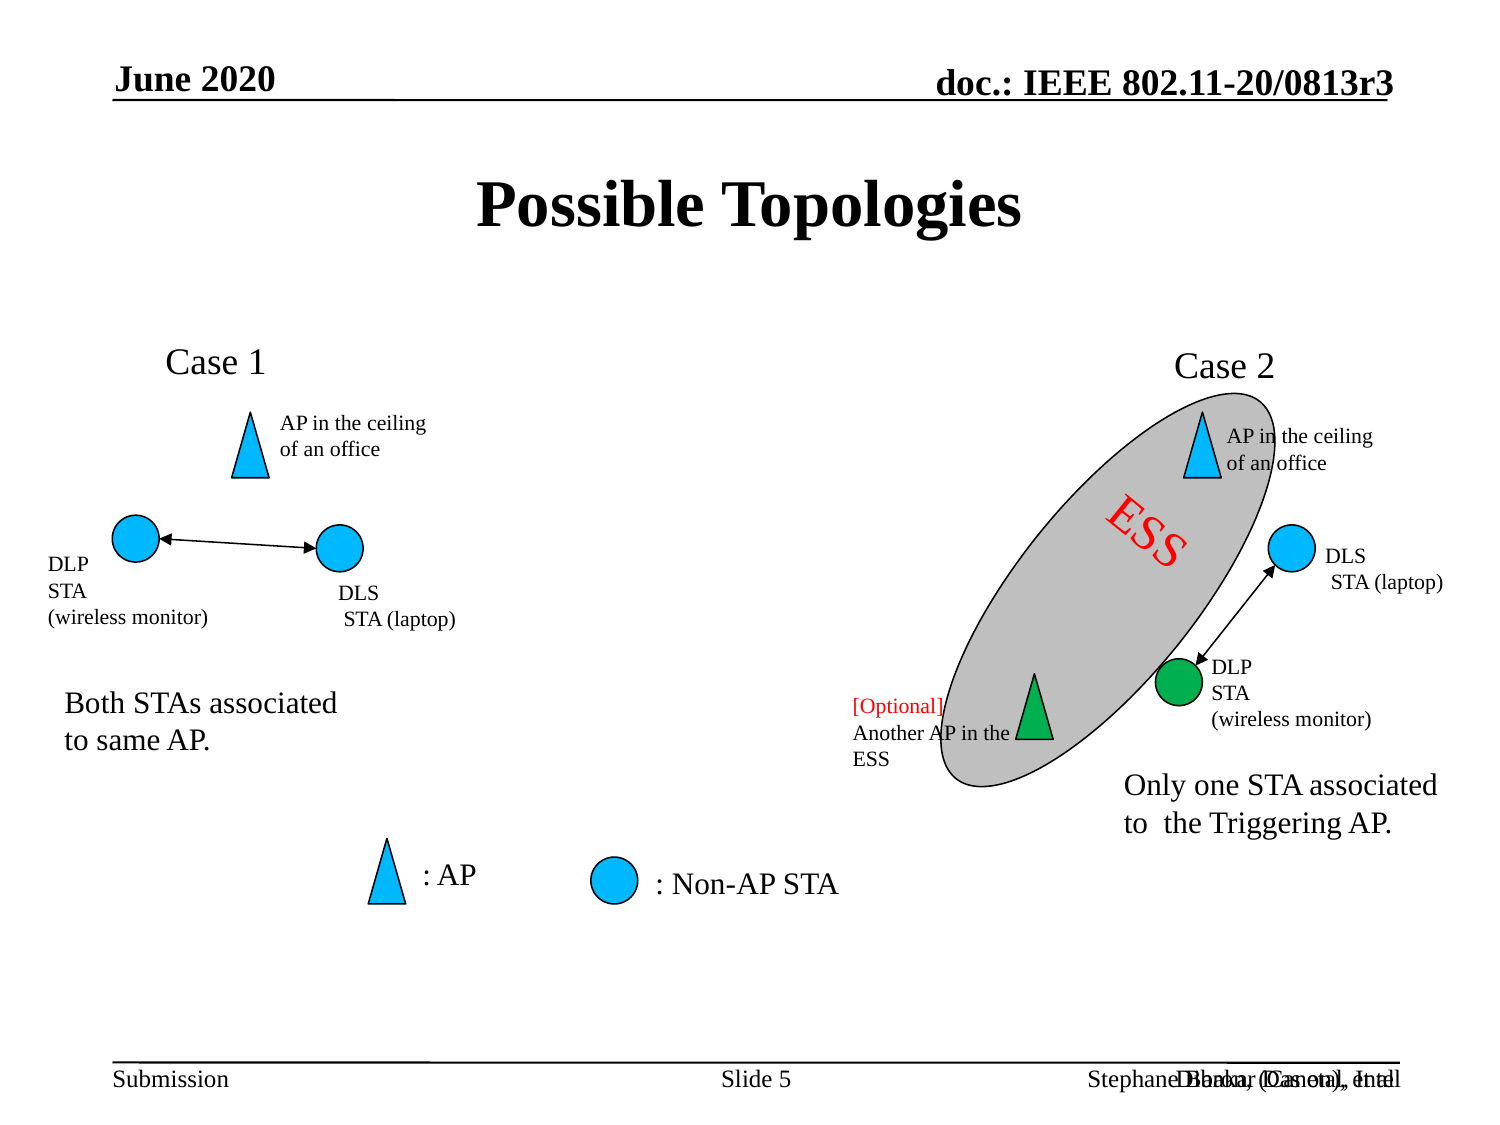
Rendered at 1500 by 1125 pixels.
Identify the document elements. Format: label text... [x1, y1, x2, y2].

footer Stephane Baron, (Canon), et al [878, 1061, 1402, 1093]
text_box [112, 515, 160, 542]
text_box [1155, 658, 1196, 706]
text_box Both STAs associated to same AP. [49, 674, 354, 765]
text_box Case 1 [150, 329, 282, 390]
text_box [368, 838, 406, 904]
text_box DLS STA (laptop) [323, 571, 477, 639]
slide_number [114, 54, 423, 100]
slide_number Slide 5 [712, 1061, 800, 1123]
text_box [1268, 524, 1311, 572]
text_box [1031, 673, 1054, 740]
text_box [1195, 564, 1276, 666]
text_box Only one STA associated to the Triggering AP. [1109, 757, 1454, 847]
text_box ESS [955, 778, 1020, 787]
title Possible Topologies [112, 112, 1388, 288]
text_box AP in the ceiling of an office [1211, 414, 1394, 482]
text_box Case 2 [1159, 333, 1291, 394]
text_box [590, 857, 638, 904]
text_box DLP STA (wireless monitor) [33, 542, 230, 637]
text_box : Non-AP STA [640, 855, 855, 909]
text_box [Optional] Another AP in the ESS [837, 684, 1031, 778]
text_box : AP [407, 846, 492, 899]
text_box [1183, 412, 1211, 478]
text_box AP in the ceiling of an office [265, 400, 448, 469]
text_box ESS [951, 394, 1270, 773]
text_box DLP STA (wireless monitor) [1196, 644, 1393, 739]
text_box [158, 538, 317, 549]
text_box DLS STA (laptop) [1310, 534, 1464, 602]
text_box [231, 412, 270, 478]
text_box [317, 524, 364, 571]
